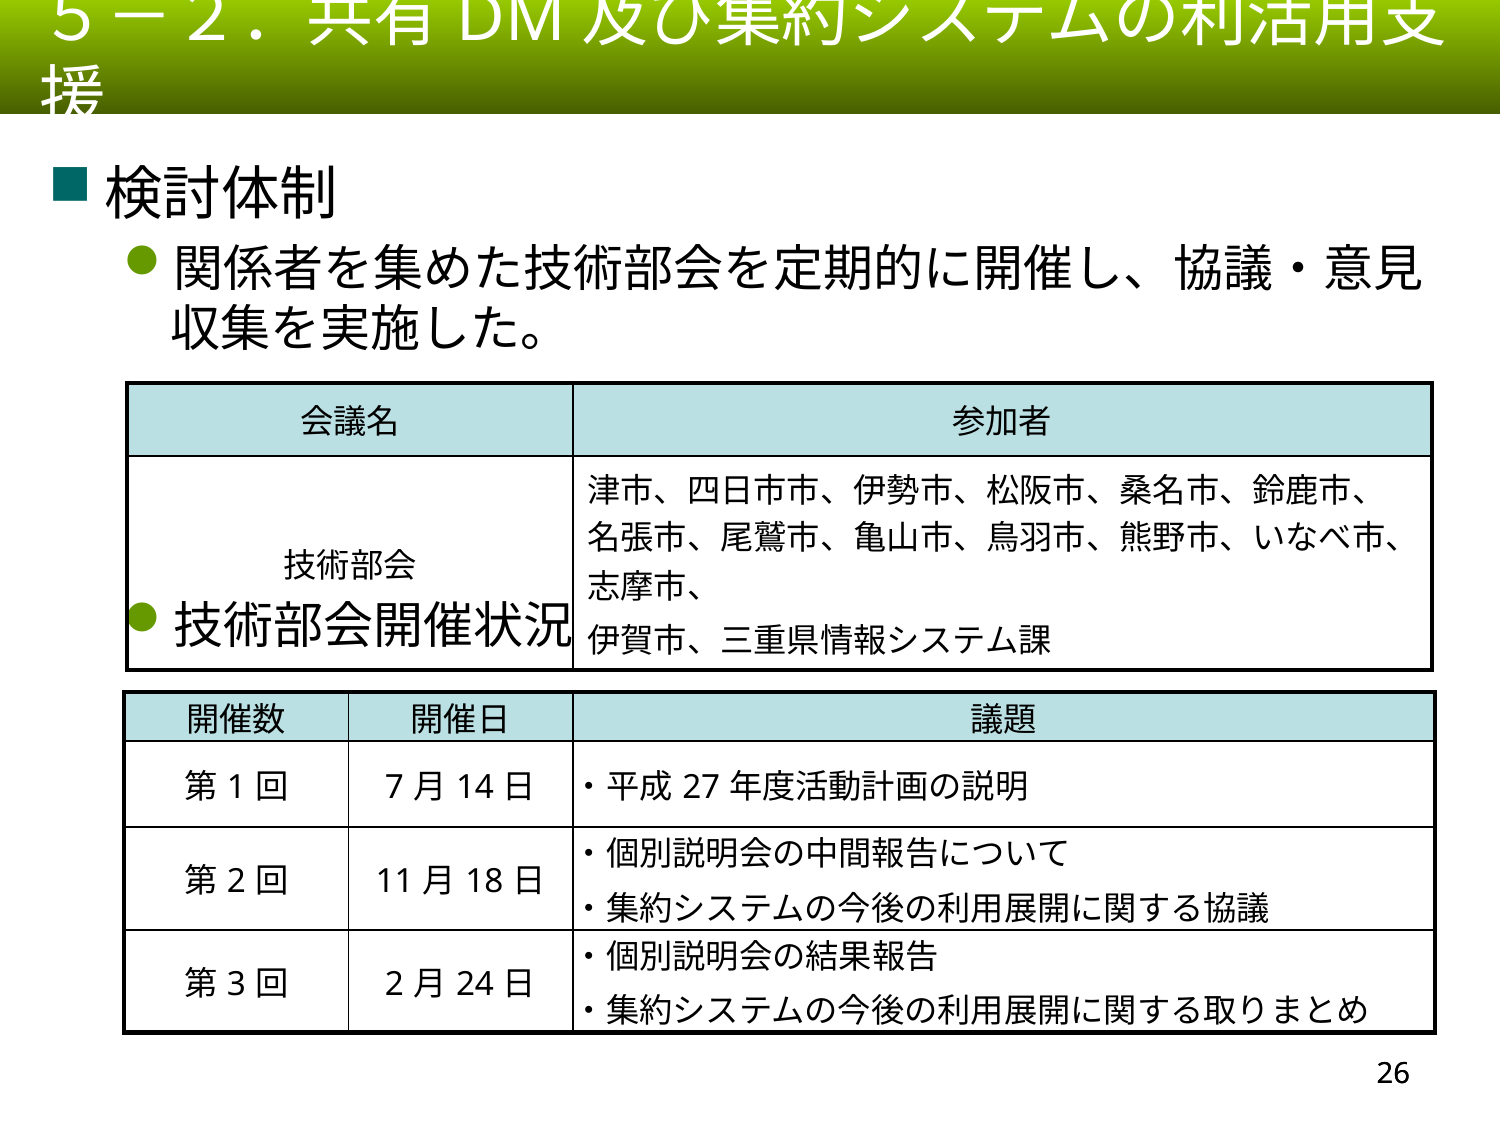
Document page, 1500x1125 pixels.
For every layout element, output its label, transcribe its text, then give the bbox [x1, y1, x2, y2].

table_header 開催数 [126, 694, 348, 740]
table_cell 11月18日 [349, 828, 572, 929]
table_header 参加者 [574, 385, 1430, 455]
table_cell 第2回 [126, 828, 348, 929]
table_header 議題 [574, 694, 1433, 740]
table_cell 第1回 [126, 742, 348, 826]
table_cell ・個別説明会の結果報告 ・集約システムの今後の利用展開に関する取りまとめ [574, 931, 1433, 1030]
text_box ５－２．共有DM及び集約システムの利活用支援 [25, 12, 1471, 96]
table_cell 津市、四日市市、伊勢市、松阪市、桑名市、鈴鹿市、名張市、尾鷲市、亀山市、鳥羽市、熊野市、いなべ市、志摩市、 伊賀市、三重県情報システム課 [574, 457, 1430, 668]
table_header 開催日 [349, 694, 572, 740]
table_cell ・個別説明会の中間報告について ・集約システムの今後の利用展開に関する協議 [574, 828, 1433, 929]
table_cell ・平成27年度活動計画の説明 [574, 742, 1433, 826]
table_cell 7月14日 [349, 742, 572, 826]
table_cell 2月24日 [349, 931, 572, 1030]
table_header 会議名 [129, 385, 572, 455]
text_box 検討体制 関係者を集めた技術部会を定期的に開催し、協議・意見収集を実施した。 技術部会開催状況 [33, 148, 1468, 657]
table_cell 第3回 [126, 931, 348, 1030]
text_box 25 [1074, 1046, 1425, 1103]
table_cell 技術部会 [129, 457, 572, 668]
